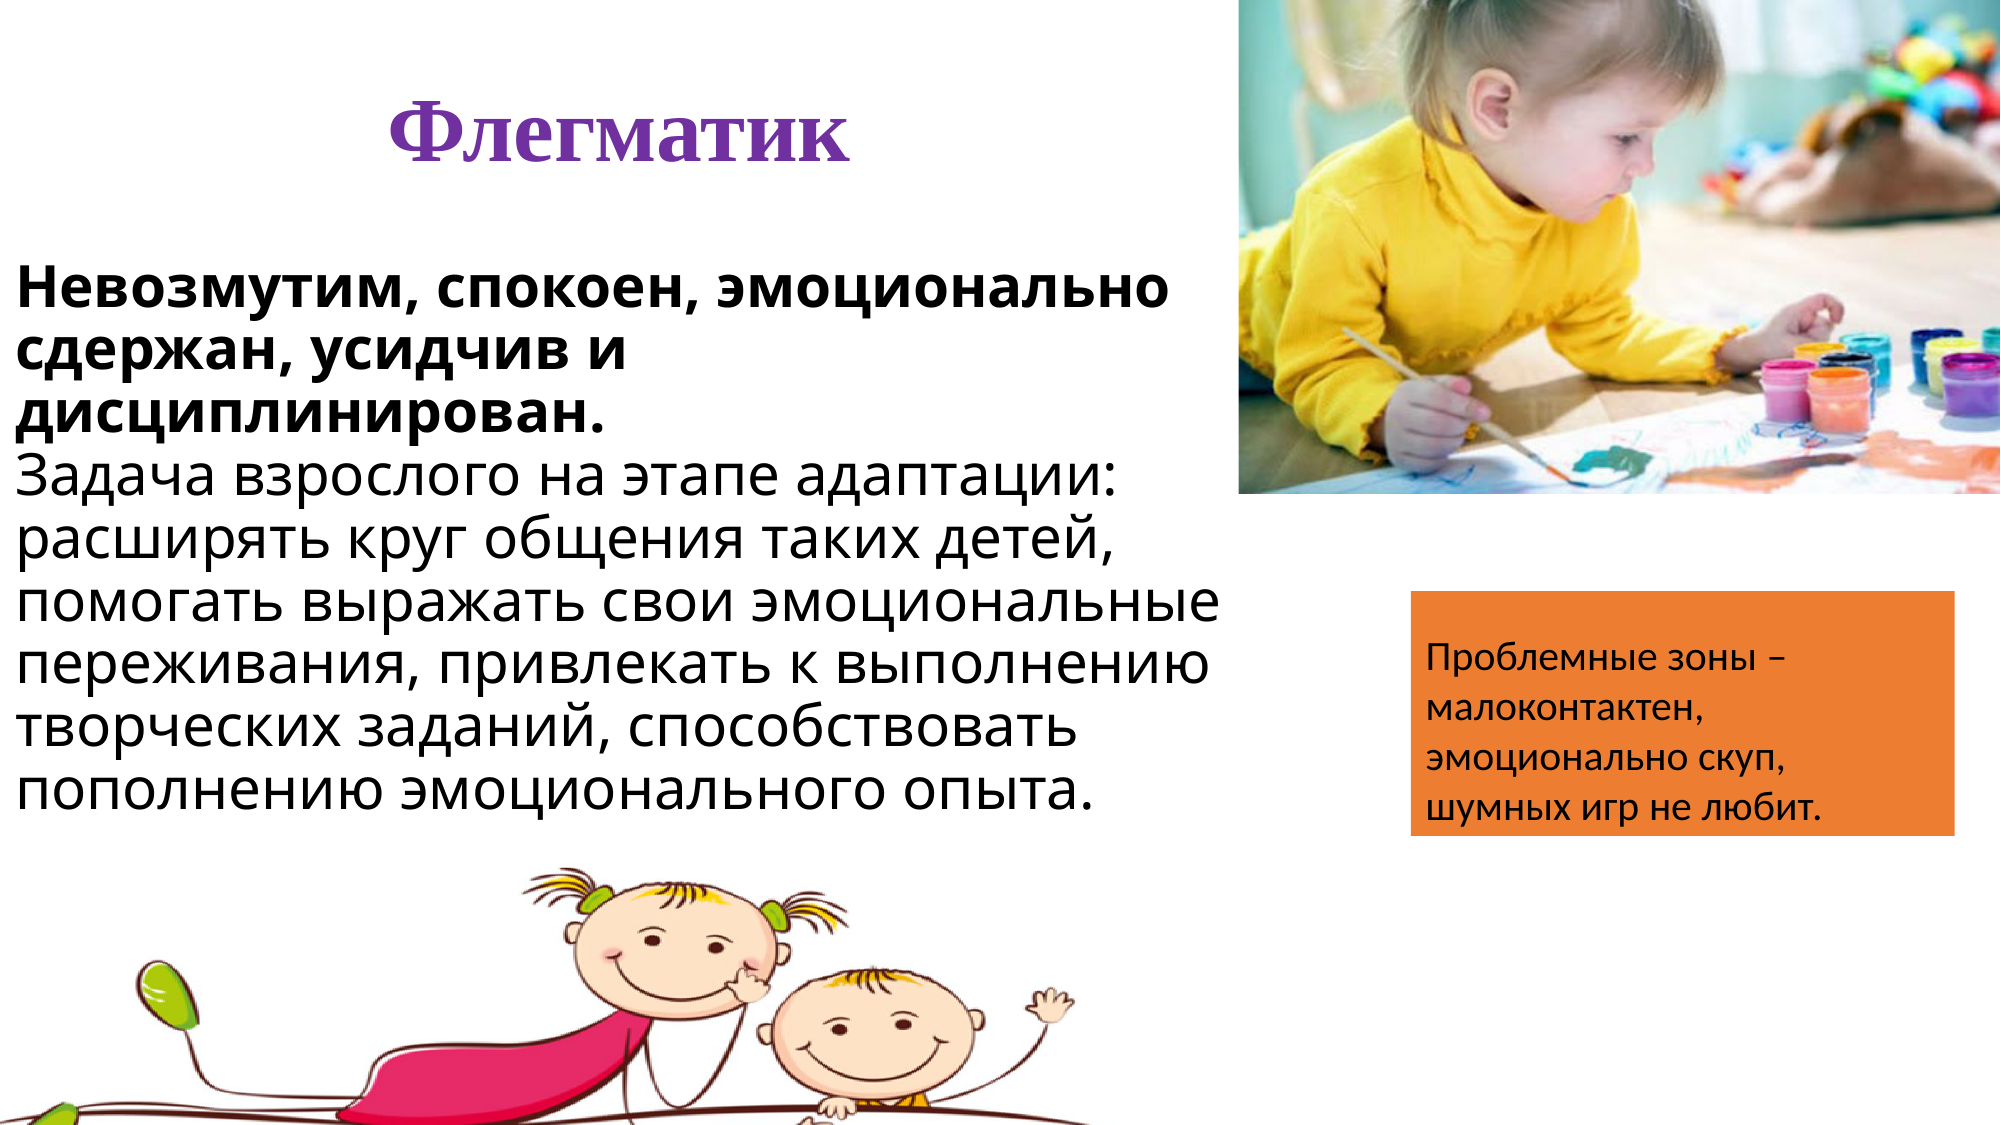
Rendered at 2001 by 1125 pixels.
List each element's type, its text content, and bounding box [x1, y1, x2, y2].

text_box Флегматик [119, 32, 1120, 187]
text_box Проблемные зоны –малоконтактен, эмоционально скуп, шумных игр не любит. [1410, 591, 1955, 836]
title Невозмутим, спокоен, эмоционально сдержан, усидчив и дисциплинирован. Задача взрослого на этапе адаптации: расширять круг общения таких детей, помогать выражать свои эмоциональные переживания, привлекать к выполнению творческих заданий, способствовать пополнению эмоционального опыта. [0, 59, 1239, 774]
picture [0, 774, 1409, 1125]
picture [1238, 0, 2000, 494]
